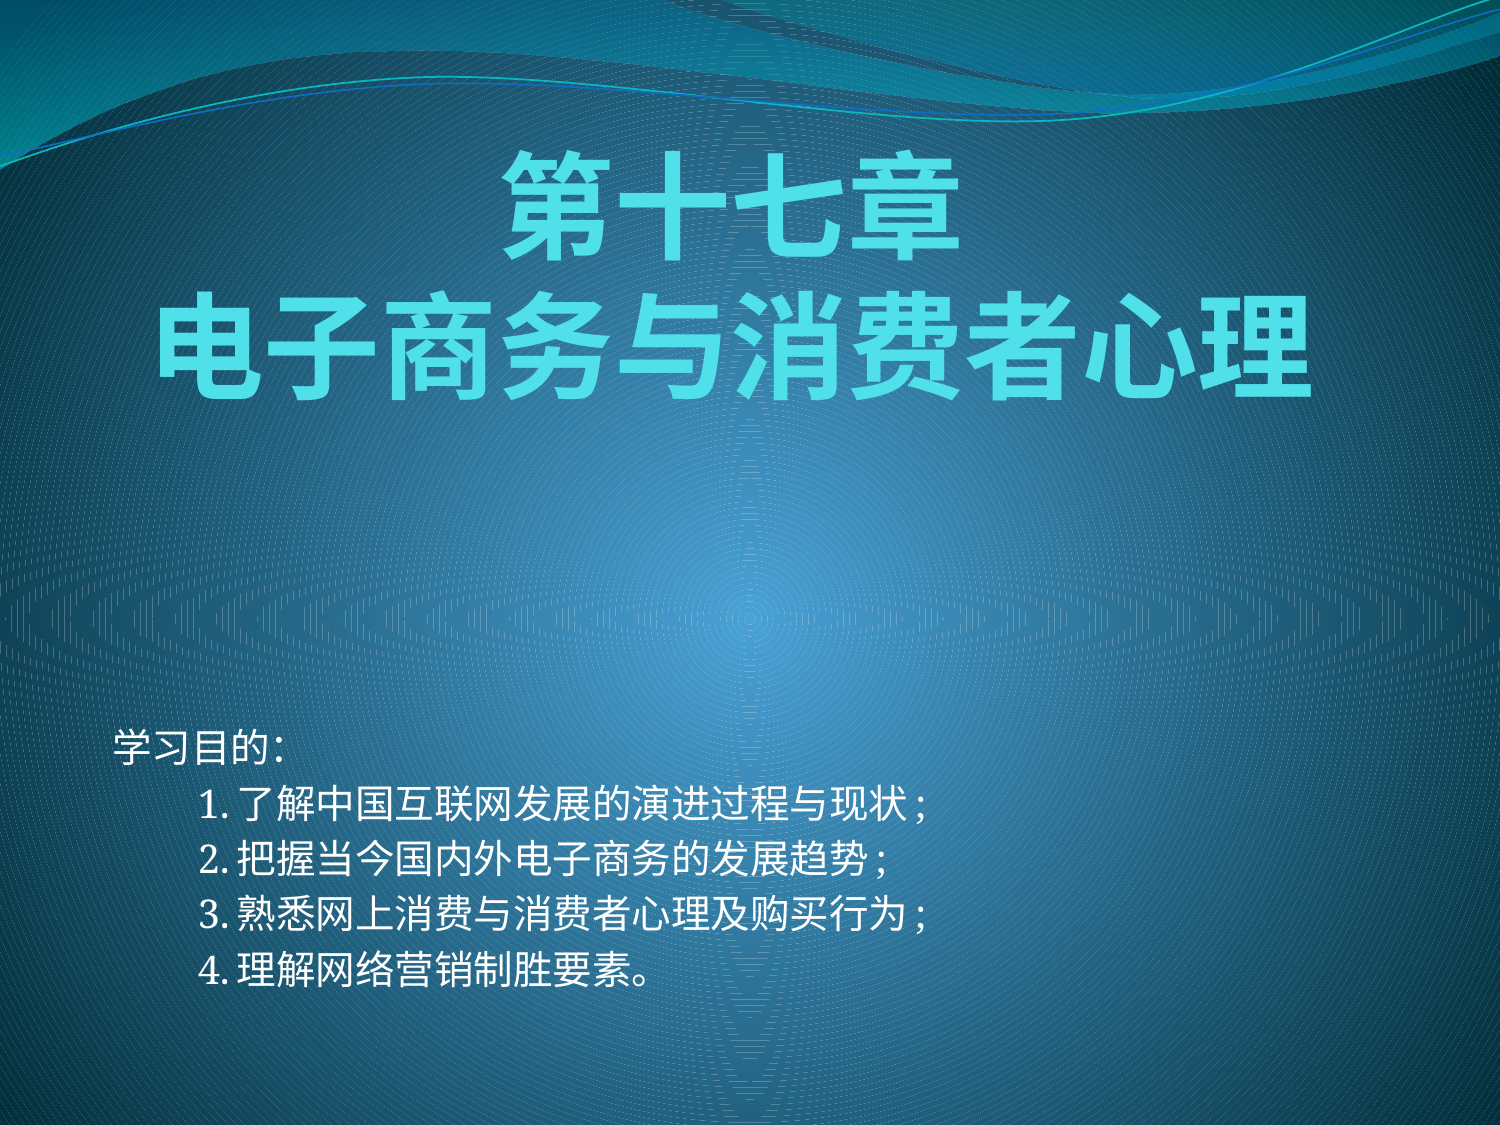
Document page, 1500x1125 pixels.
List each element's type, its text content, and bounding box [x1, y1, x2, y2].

subtitle 学习目的： 1.了解中国互联网发展的演进过程与现状; 2.把握当今国内外电子商务的发展趋势; 3.熟悉网上消费与消费者心理及购买行为; 4.理解网络营销制胜要素。 [112, 716, 1401, 1004]
title 第十七章 电子商务与消费者心理 [88, 113, 1377, 414]
